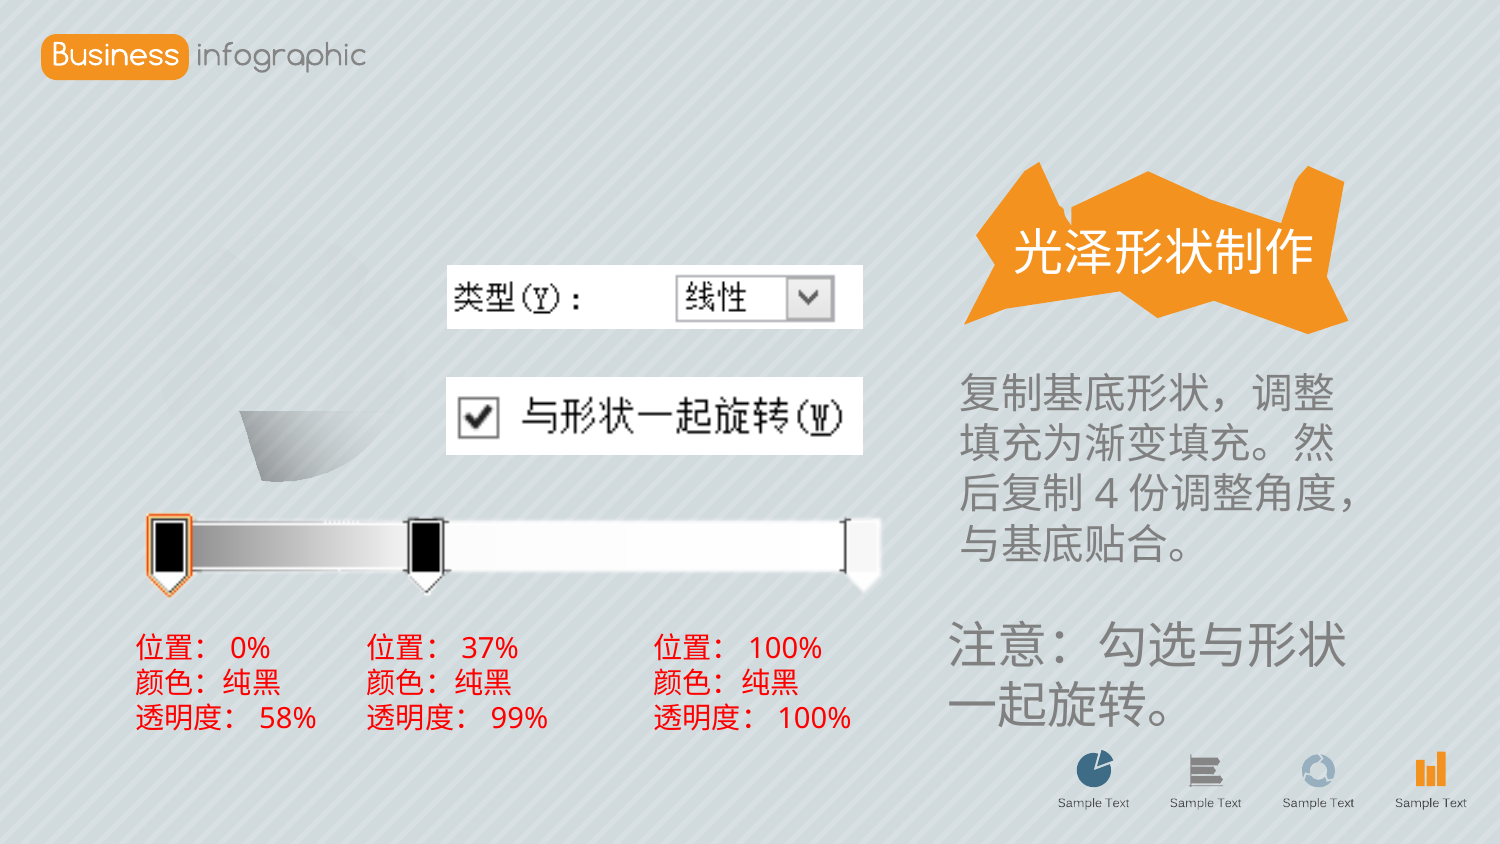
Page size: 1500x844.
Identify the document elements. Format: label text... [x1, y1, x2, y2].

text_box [153, 221, 420, 496]
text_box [925, 161, 1403, 335]
text_box 位置：37% 颜色：纯黑 透明度：99% [276, 621, 563, 742]
text_box 位置：100% 颜色：纯黑 透明度：100% [563, 621, 881, 742]
text_box 复制基底形状，调整填充为渐变填充。然后复制4份调整角度，与基底贴合。 [869, 359, 1371, 575]
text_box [445, 264, 864, 456]
text_box 注意：勾选与形状一起旋转。 [857, 606, 1363, 741]
text_box 位置：0% 颜色：纯黑 透明度：58% [45, 621, 276, 742]
picture [109, 498, 891, 612]
